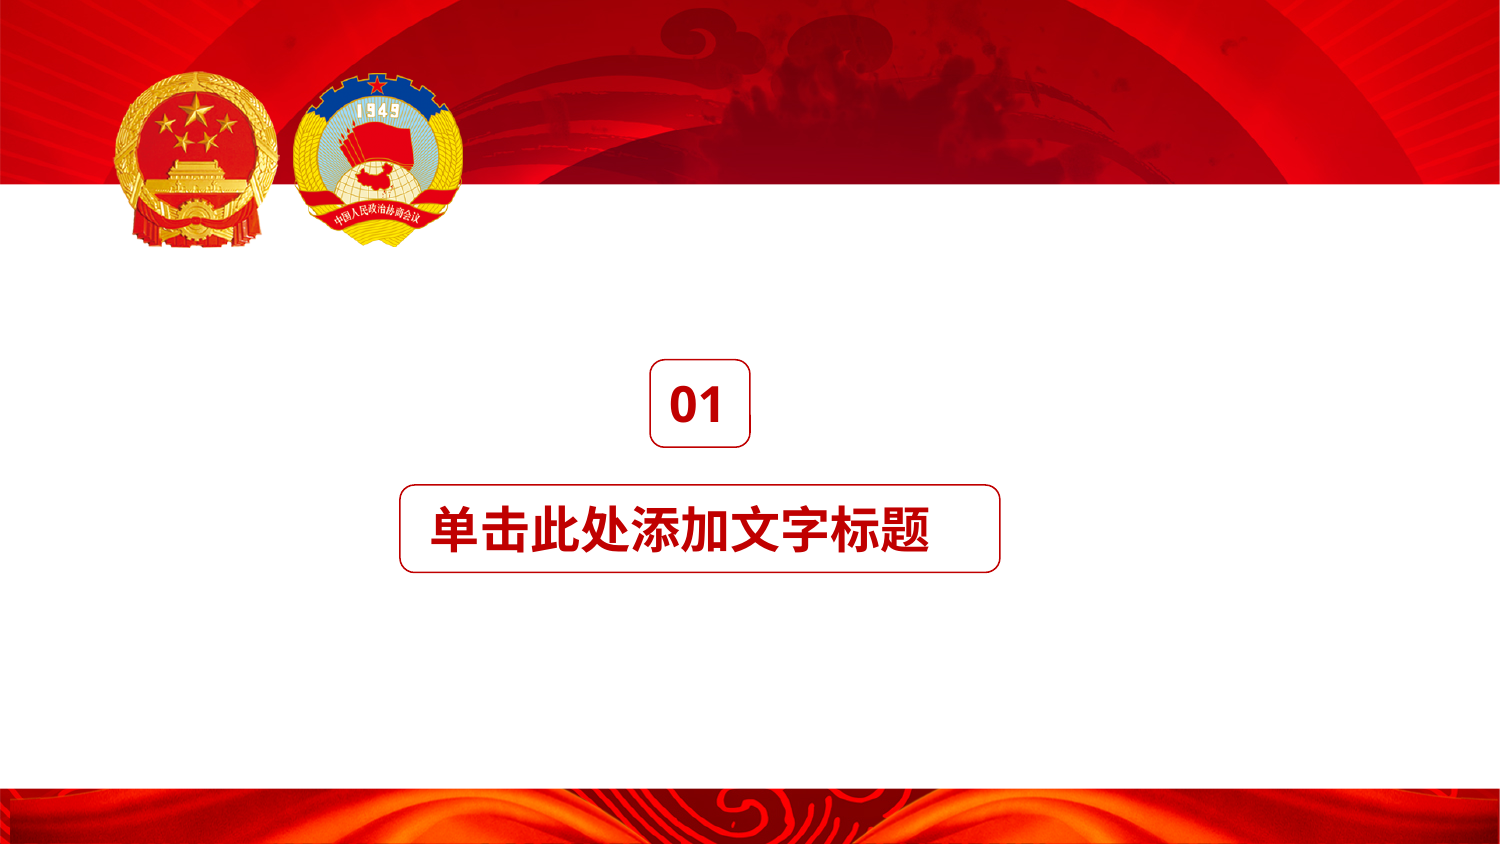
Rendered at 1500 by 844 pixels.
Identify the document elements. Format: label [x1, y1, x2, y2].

picture [0, 0, 1500, 844]
text_box [649, 359, 751, 448]
text_box [399, 484, 1001, 573]
